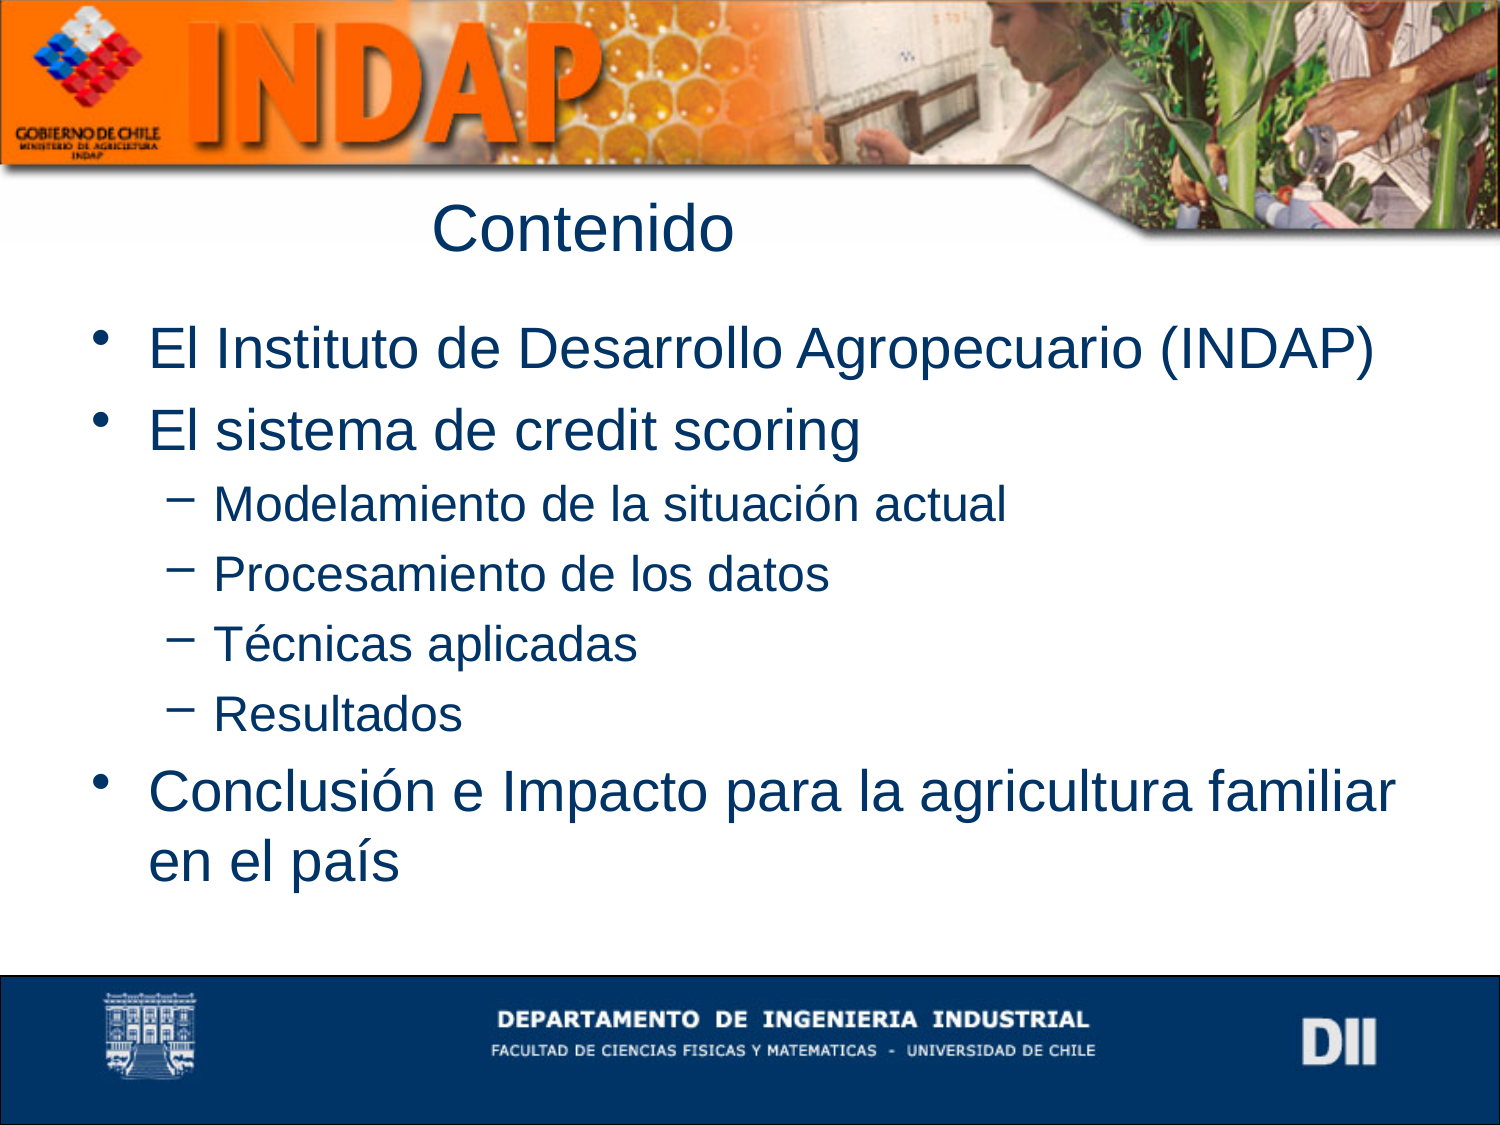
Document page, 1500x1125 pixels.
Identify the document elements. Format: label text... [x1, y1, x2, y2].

picture [0, 0, 1500, 246]
picture [1293, 1011, 1383, 1071]
picture [100, 999, 202, 1083]
picture [490, 999, 1100, 1064]
title Contenido [40, 160, 1126, 290]
list El Instituto de Desarrollo Agropecuario (INDAP) El sistema de credit scoring Modelamiento de la situación actual Procesamiento de los datos Técnicas aplicadas Resultados Conclusión e Impacto para la agricultura familiar en el país [76, 302, 1428, 999]
